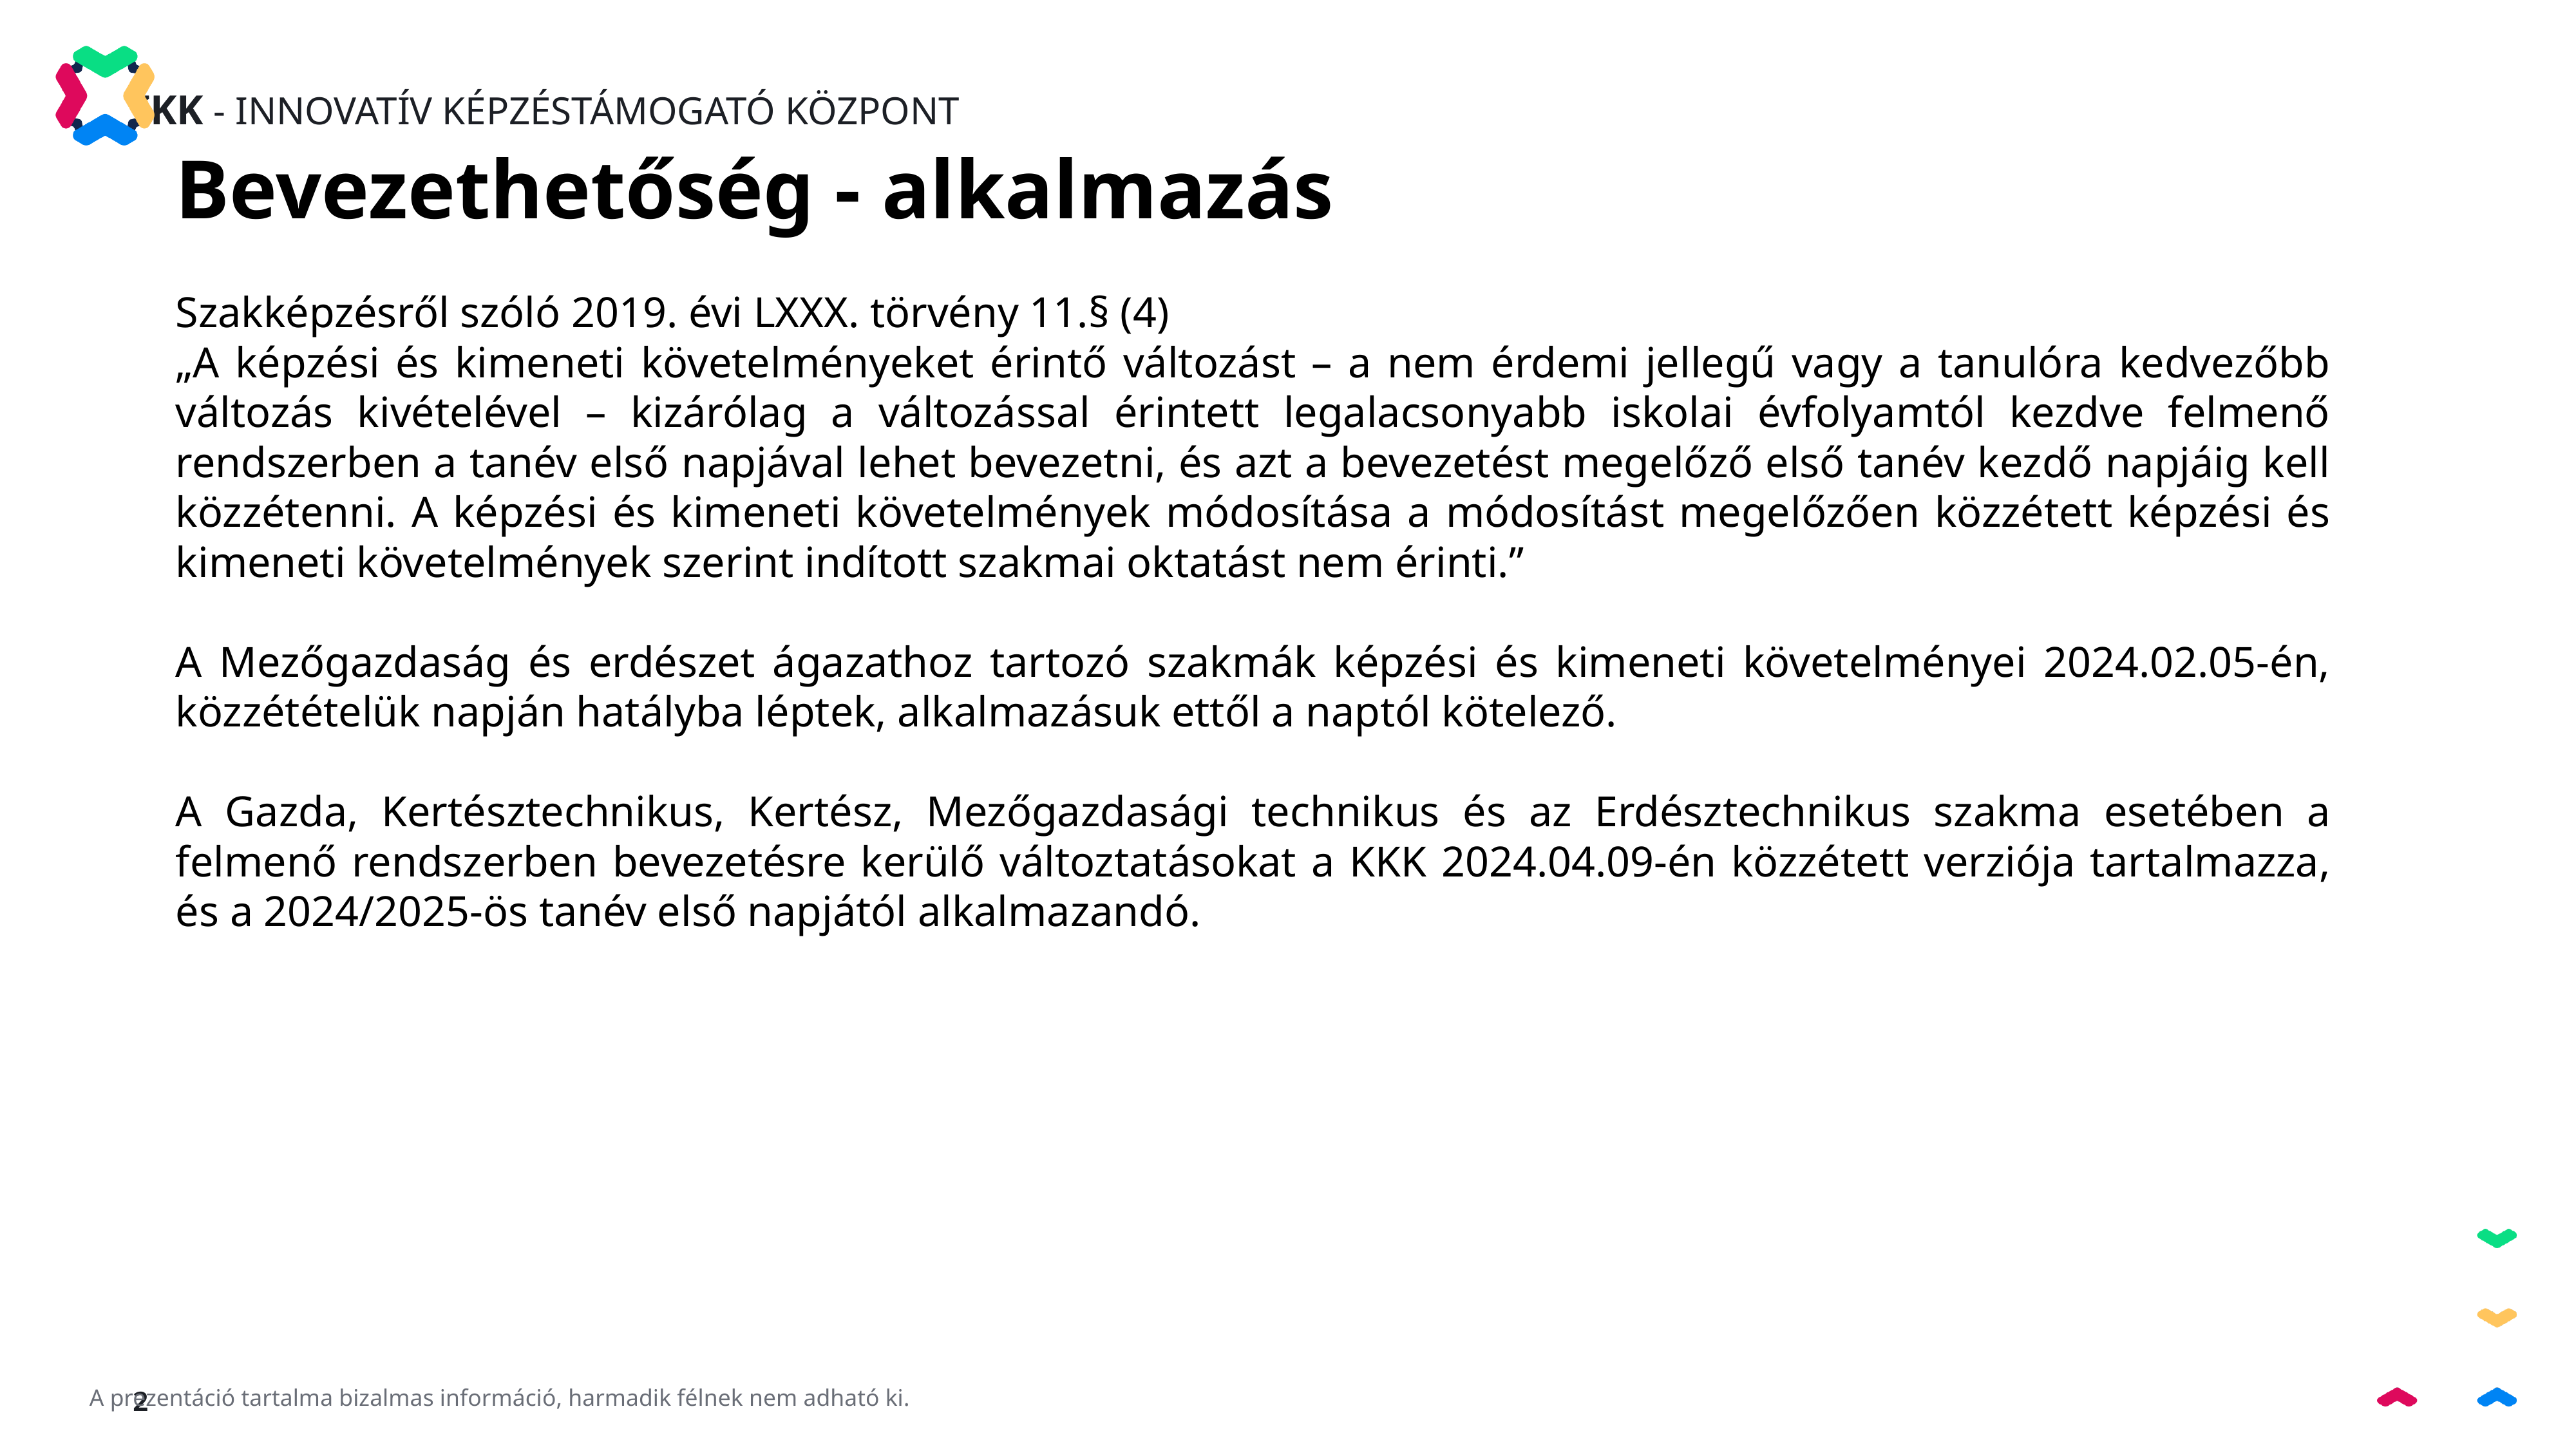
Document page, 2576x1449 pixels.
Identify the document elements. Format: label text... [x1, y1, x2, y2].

picture [2377, 1229, 2517, 1406]
list Bevezethetőség - alkalmazás [175, 138, 2275, 263]
list Szakképzésről szóló 2019. évi LXXX. törvény 11.§ (4) „A képzési és kimeneti követelményeket érintő változást – a nem érdemi jellegű vagy a tanulóra kedvezőbb változás kivételével – kizárólag a változással érintett legalacsonyabb iskolai évfolyamtól kezdve felmenő rendszerben a tanév első napjával lehet bevezetni, és azt a bevezetést megelőző első tanév kezdő napjáig kell közzétenni. A képzési és kimeneti követelmények módosítása a módosítást megelőzően közzétett képzési és kimeneti követelmények szerint indított szakmai oktatást nem érinti.” A Mezőgazdaság és erdészet ágazathoz tartozó szakmák képzési és kimeneti követelményei 2024.02.05-én, közzétételük napján hatályba léptek, alkalmazásuk ettől a naptól kötelező. A Gazda, Kertésztechnikus, Kertész, Mezőgazdasági technikus és az Erdésztechnikus szakma esetében a felmenő rendszerben bevezetésre kerülő változtatásokat a KKK 2024.04.09-én közzétett verziója tartalmazza, és a 2024/2025-ös tanév első napjától alkalmazandó. [175, 286, 2332, 1288]
picture [55, 46, 155, 146]
